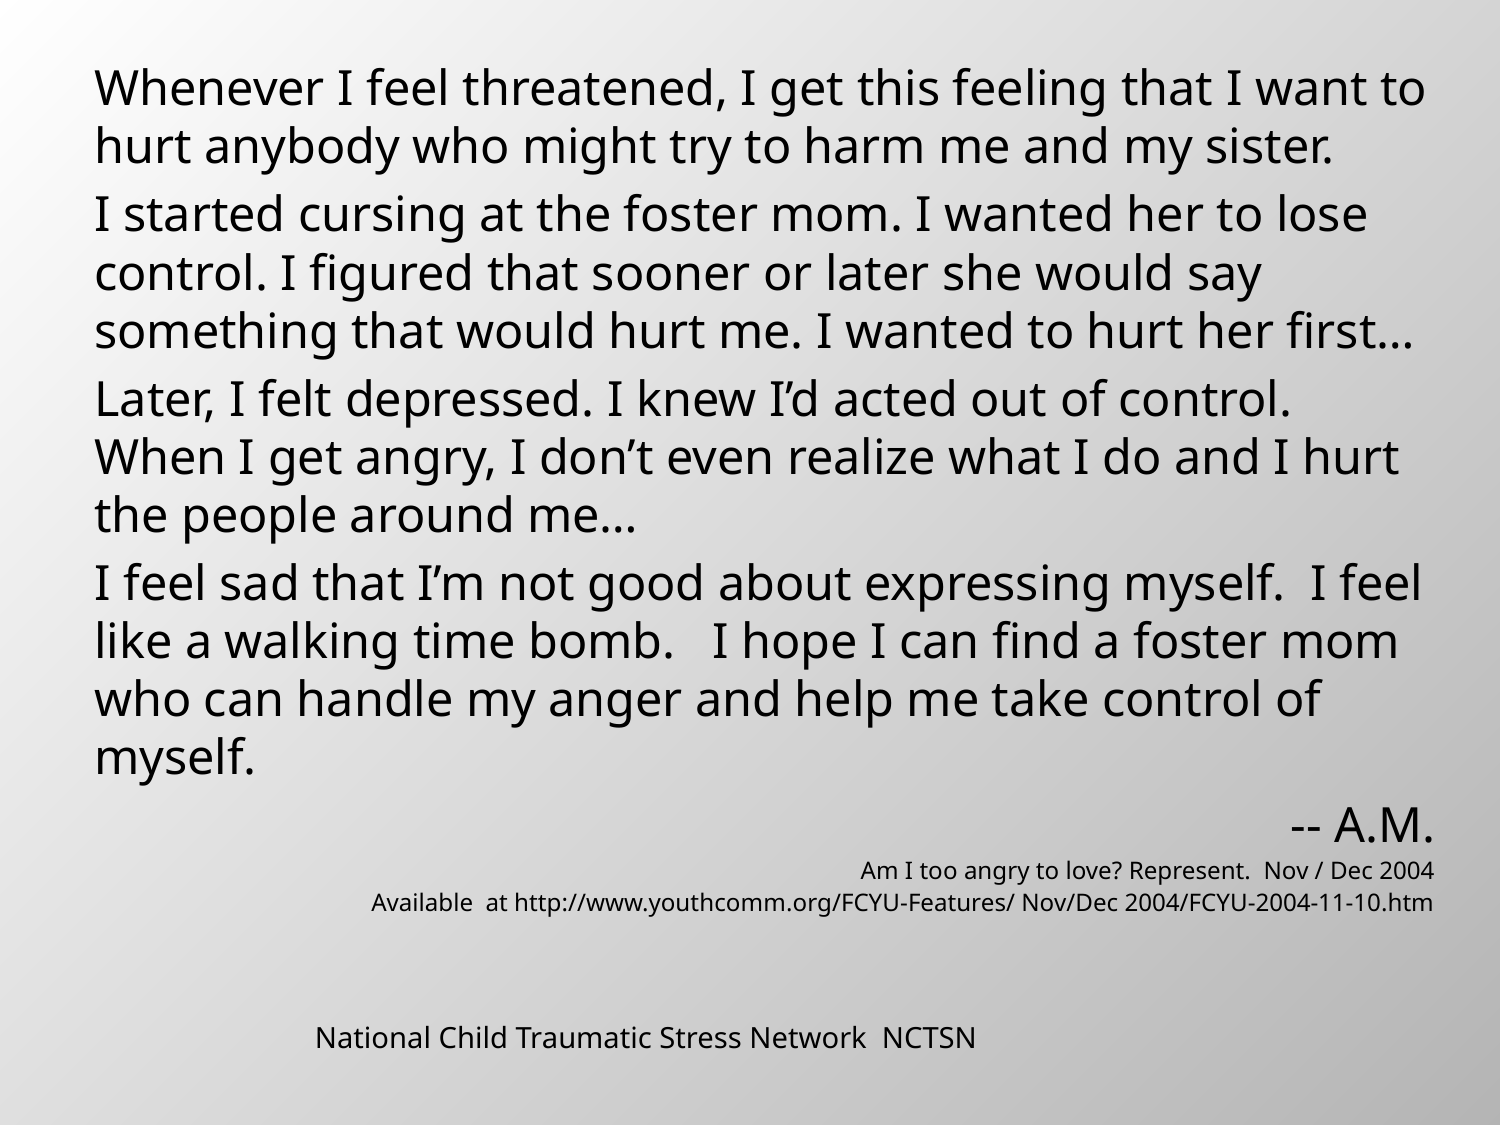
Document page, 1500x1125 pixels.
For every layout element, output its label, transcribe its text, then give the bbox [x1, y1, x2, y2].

list Whenever I feel threatened, I get this feeling that I want to hurt anybody who might try to harm me and my sister. I started cursing at the foster mom. I wanted her to lose control. I figured that sooner or later she would say something that would hurt me. I wanted to hurt her first… Later, I felt depressed. I knew I’d acted out of control. When I get angry, I don’t even realize what I do and I hurt the people around me… I feel sad that I’m not good about expressing myself. I feel like a walking time bomb. I hope I can find a foster mom who can handle my anger and help me take control of myself. -- A.M. Am I too angry to love? Represent. Nov / Dec 2004 Available at http://www.youthcomm.org/FCYU-Features/ Nov/Dec 2004/FCYU-2004-11-10.htm [57, 50, 1450, 1015]
text_box National Child Traumatic Stress Network NCTSN [299, 1012, 1125, 1063]
